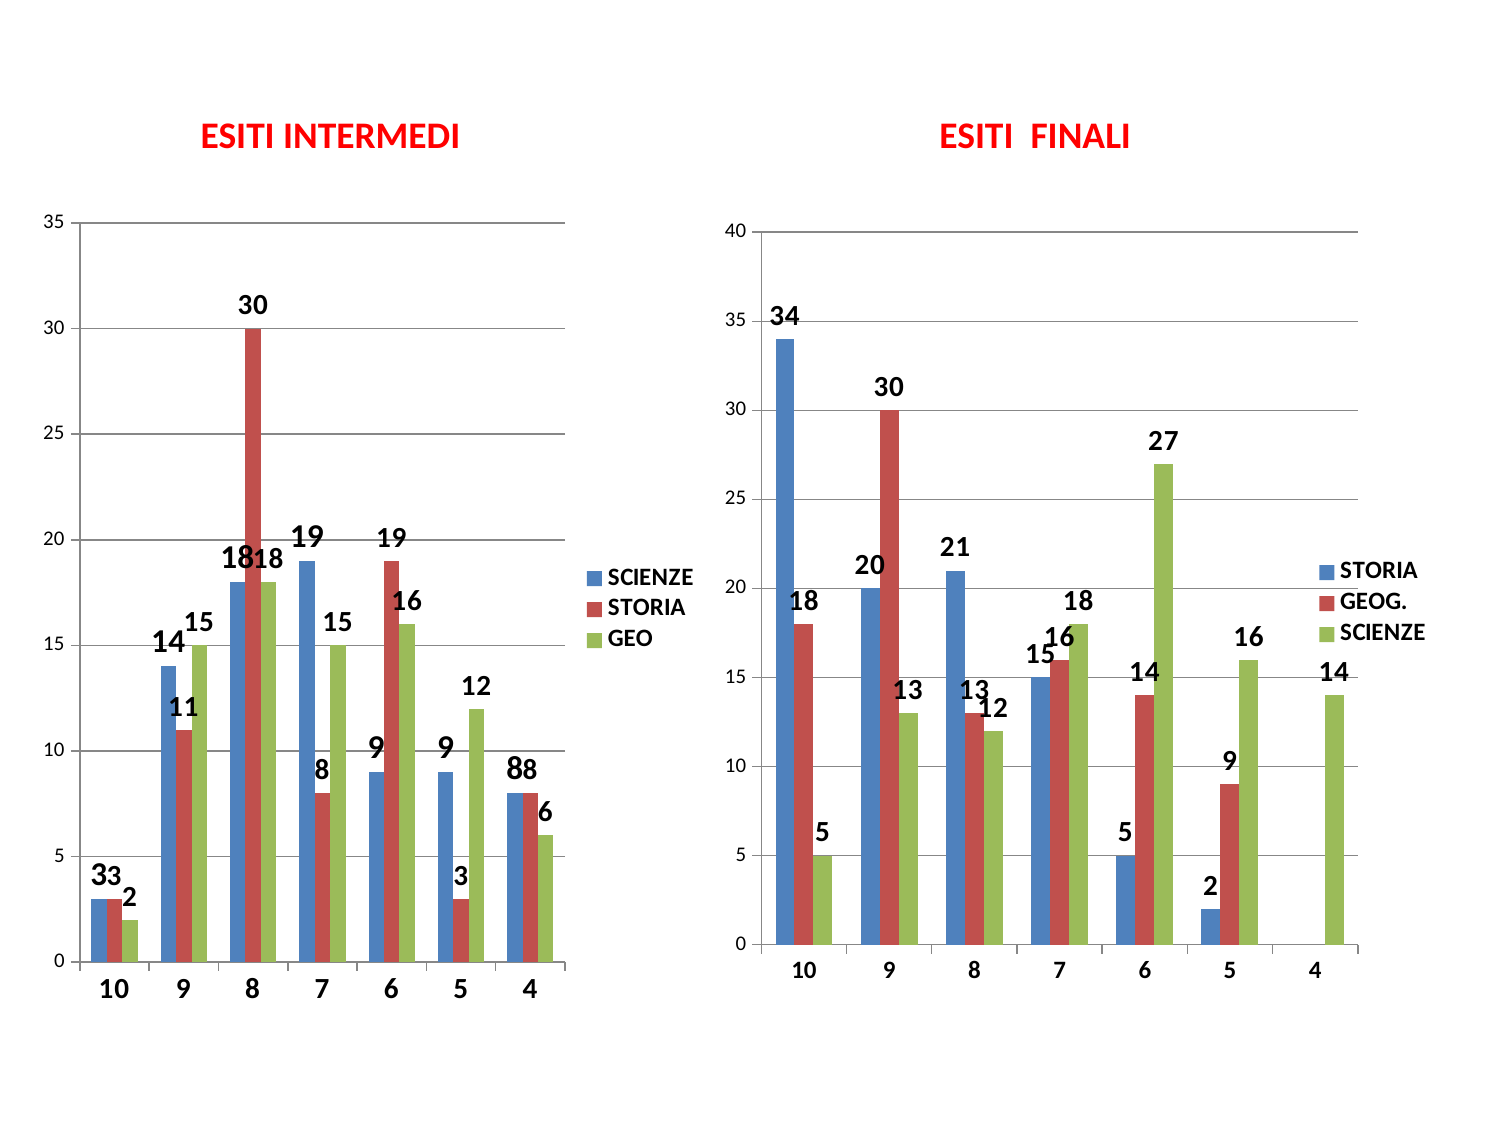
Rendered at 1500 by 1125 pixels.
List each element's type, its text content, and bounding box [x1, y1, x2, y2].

chart [29, 195, 1448, 1024]
text_box ESITI INTERMEDI [88, 103, 573, 163]
text_box ESITI FINALI [797, 103, 1282, 163]
